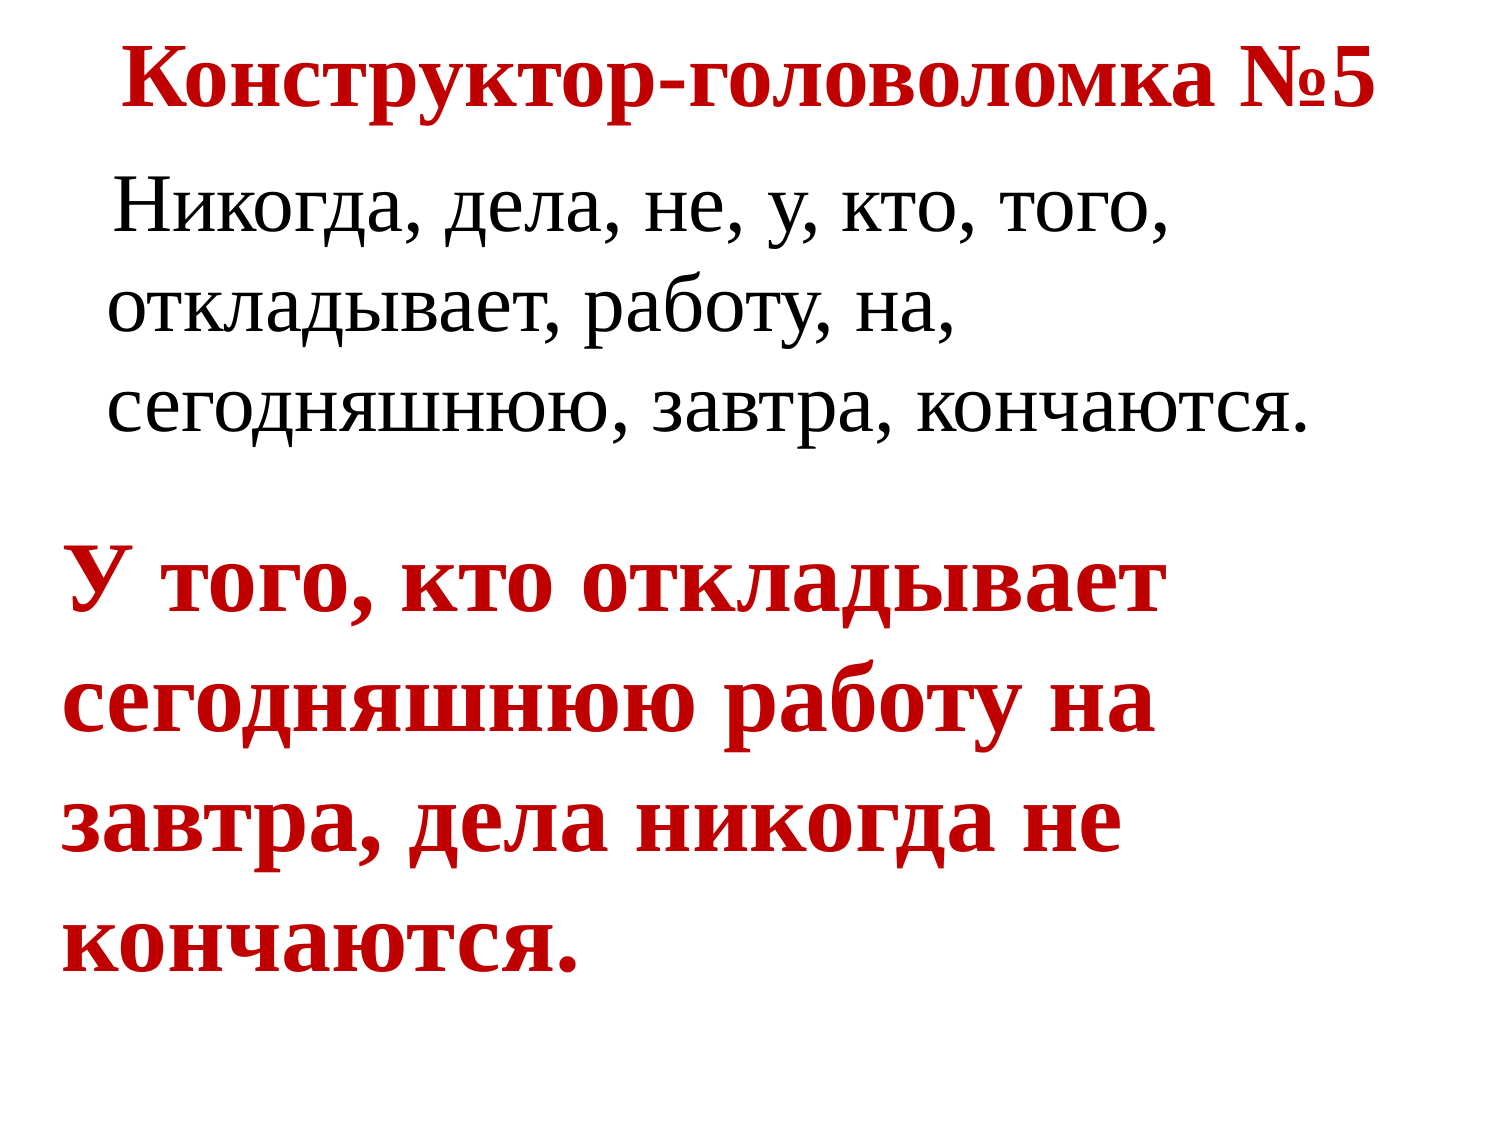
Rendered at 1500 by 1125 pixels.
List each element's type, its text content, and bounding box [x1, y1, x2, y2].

text_box У того, кто откладывает сегодняшнюю работу на завтра, дела никогда не кончаются. [46, 503, 1454, 999]
title Конструктор-головоломка №5 [75, 0, 1425, 140]
list Никогда, дела, не, у, кто, того, откладывает, работу, на, сегодняшнюю, завтра, кончаются. [35, 140, 1454, 434]
